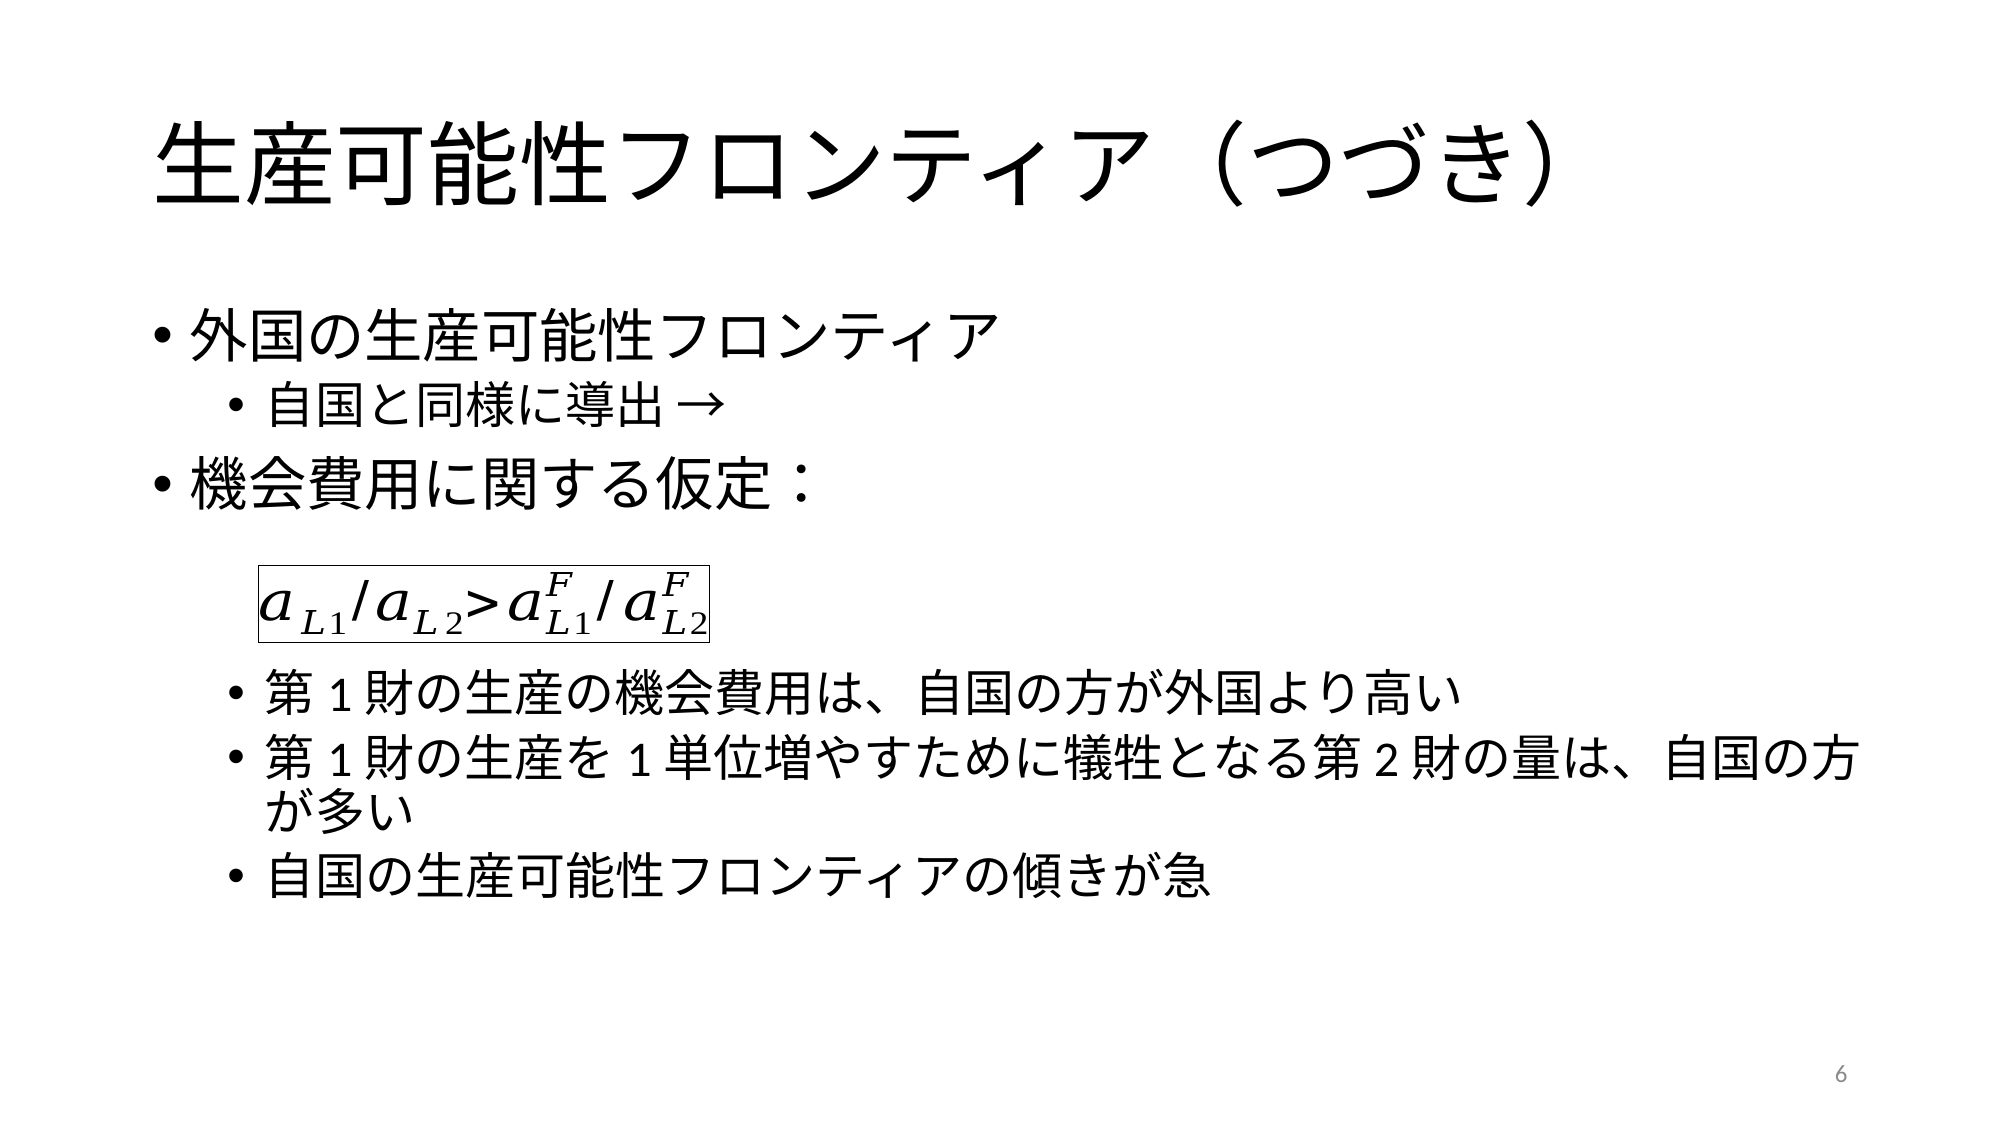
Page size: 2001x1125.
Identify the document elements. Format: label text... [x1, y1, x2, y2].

slide_number 6 [1412, 1042, 1863, 1103]
title 生産可能性フロンティア（つづき） [137, 59, 1863, 278]
